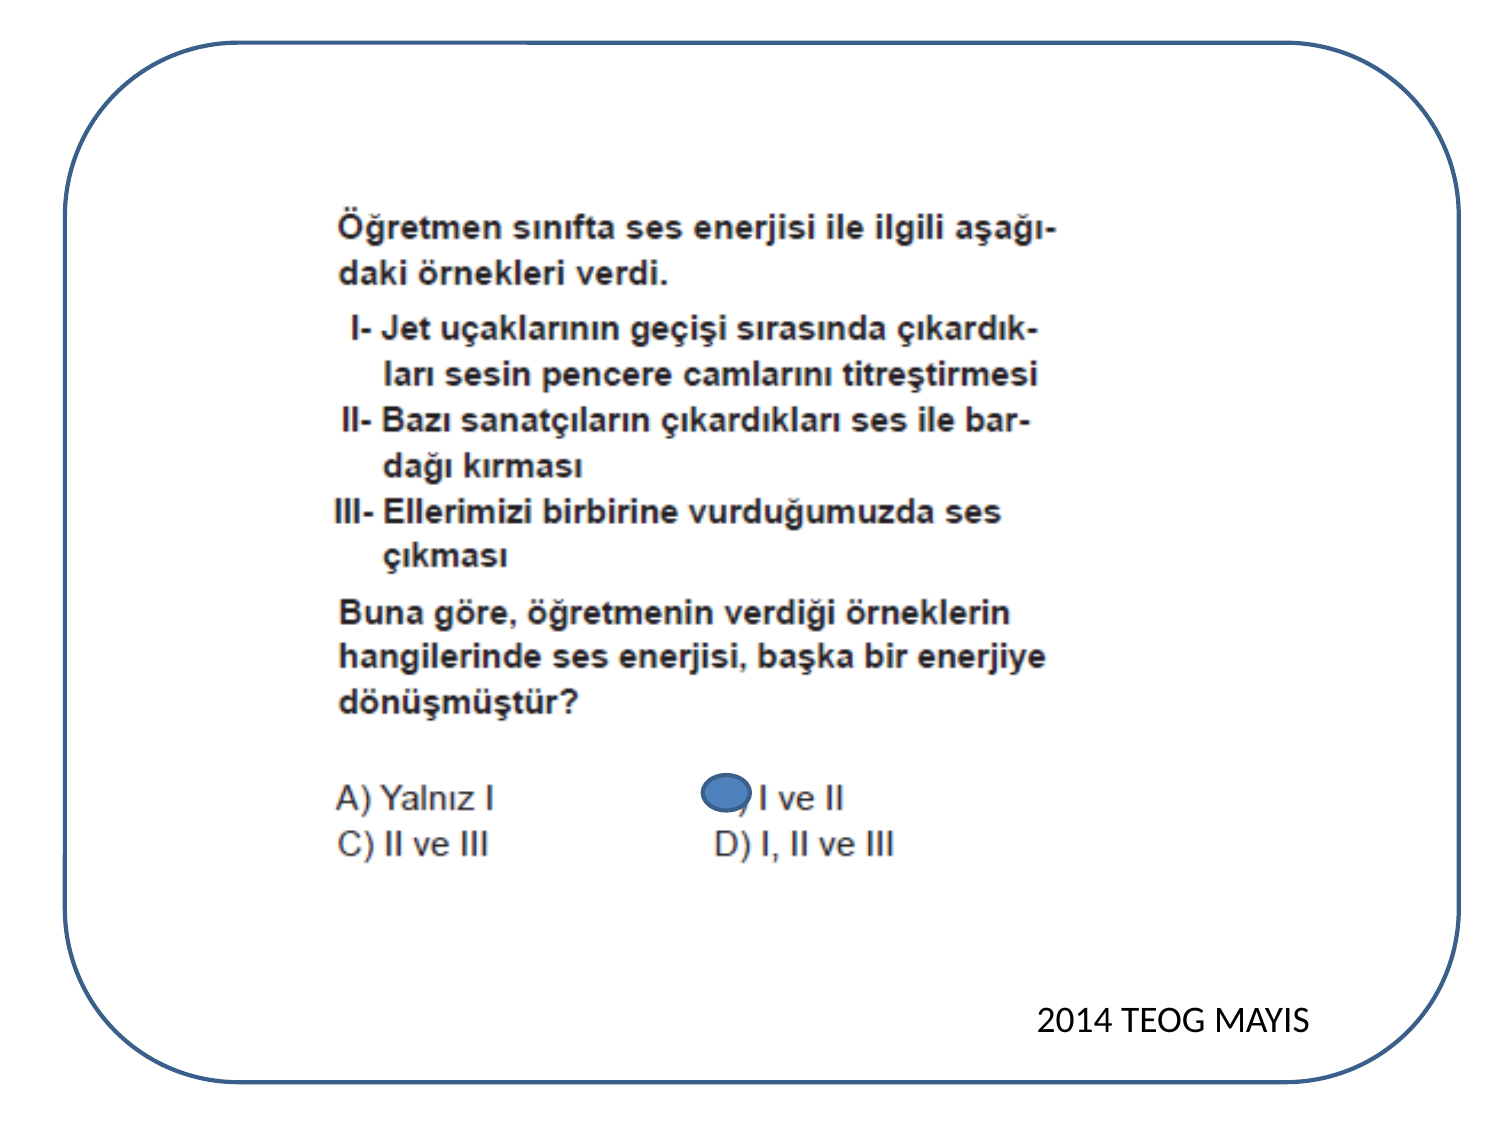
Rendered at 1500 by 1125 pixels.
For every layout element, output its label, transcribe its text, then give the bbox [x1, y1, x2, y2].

text_box [62, 40, 1461, 1085]
text_box 2014 TEOG MAYIS [1021, 987, 1332, 1093]
picture [312, 196, 1073, 908]
